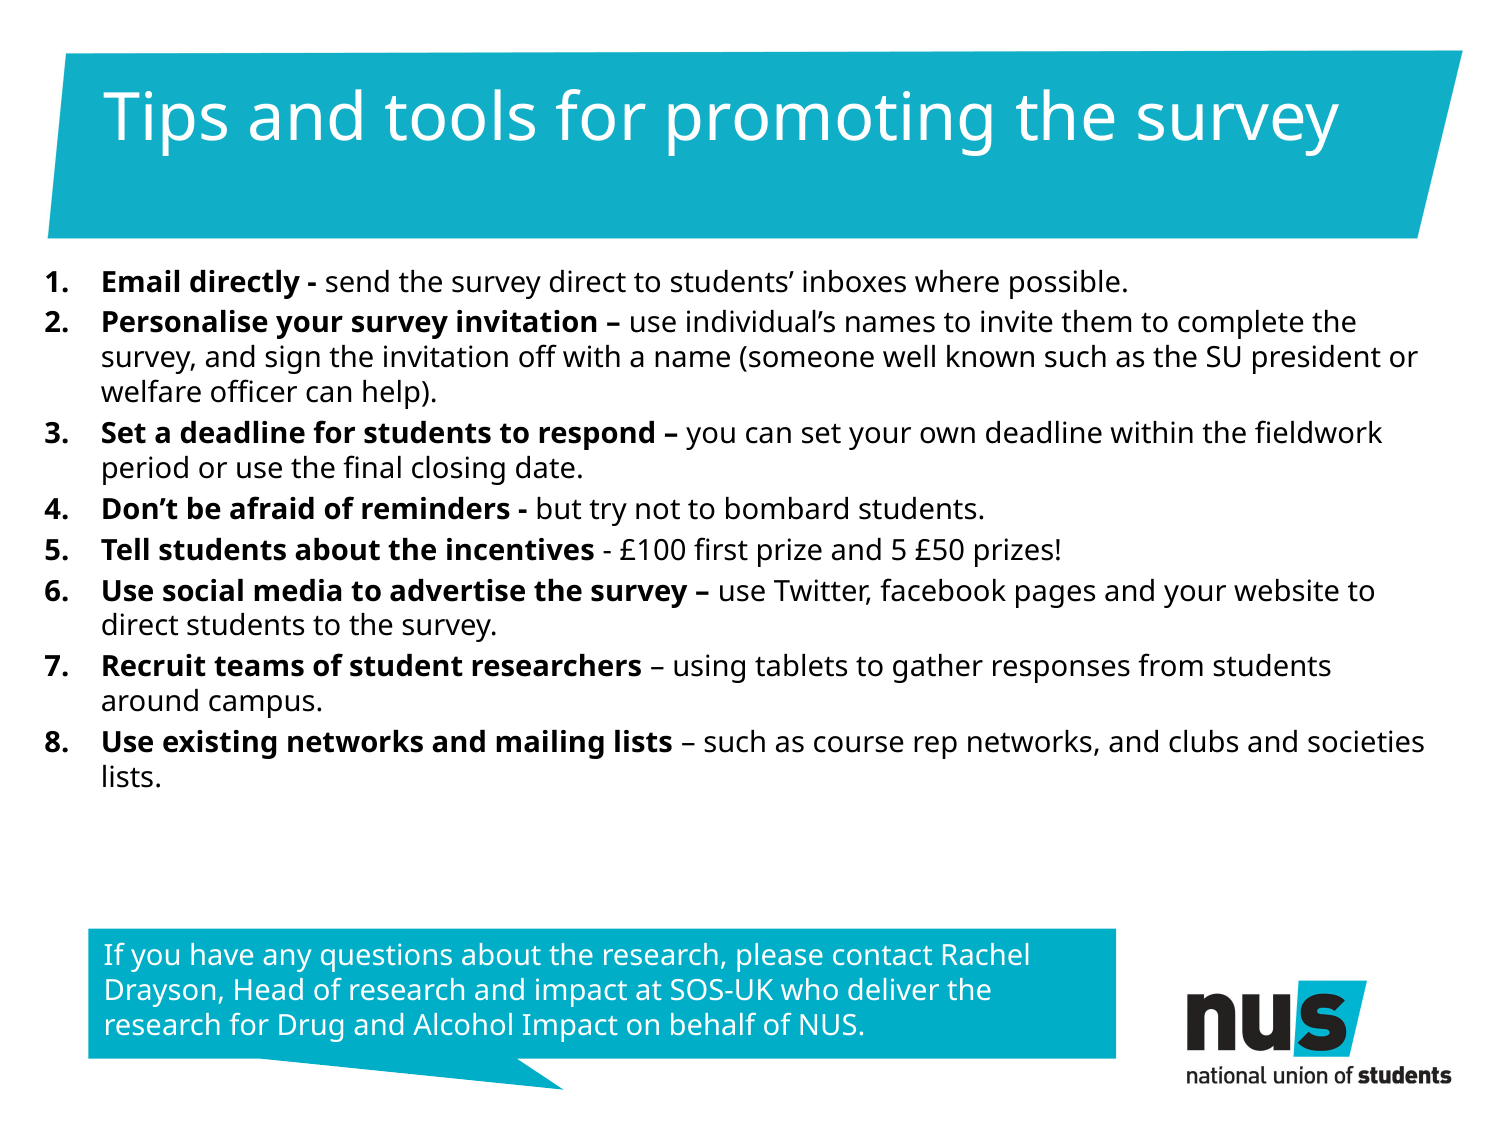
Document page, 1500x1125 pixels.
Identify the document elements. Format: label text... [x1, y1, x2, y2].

title Tips and tools for promoting the survey [88, 66, 1399, 232]
text_box If you have any questions about the research, please contact Rachel Drayson, Head of research and impact at SOS-UK who deliver the research for Drug and Alcohol Impact on behalf of NUS. [88, 928, 1117, 1090]
subtitle Email directly - send the survey direct to students’ inboxes where possible. Personalise your survey invitation – use individual’s names to invite them to complete the survey, and sign the invitation off with a name (someone well known such as the SU president or welfare officer can help). Set a deadline for students to respond – you can set your own deadline within the fieldwork period or use the final closing date. Don’t be afraid of reminders - but try not to bombard students. Tell students about the incentives - £100 first prize and 5 £50 prizes! Use social media to advertise the survey – use Twitter, facebook pages and your website to direct students to the survey. Recruit teams of student researchers – using tablets to gather responses from students around campus. Use existing networks and mailing lists – such as course rep networks, and clubs and societies lists. [29, 255, 1447, 398]
picture [2, 0, 1500, 1125]
